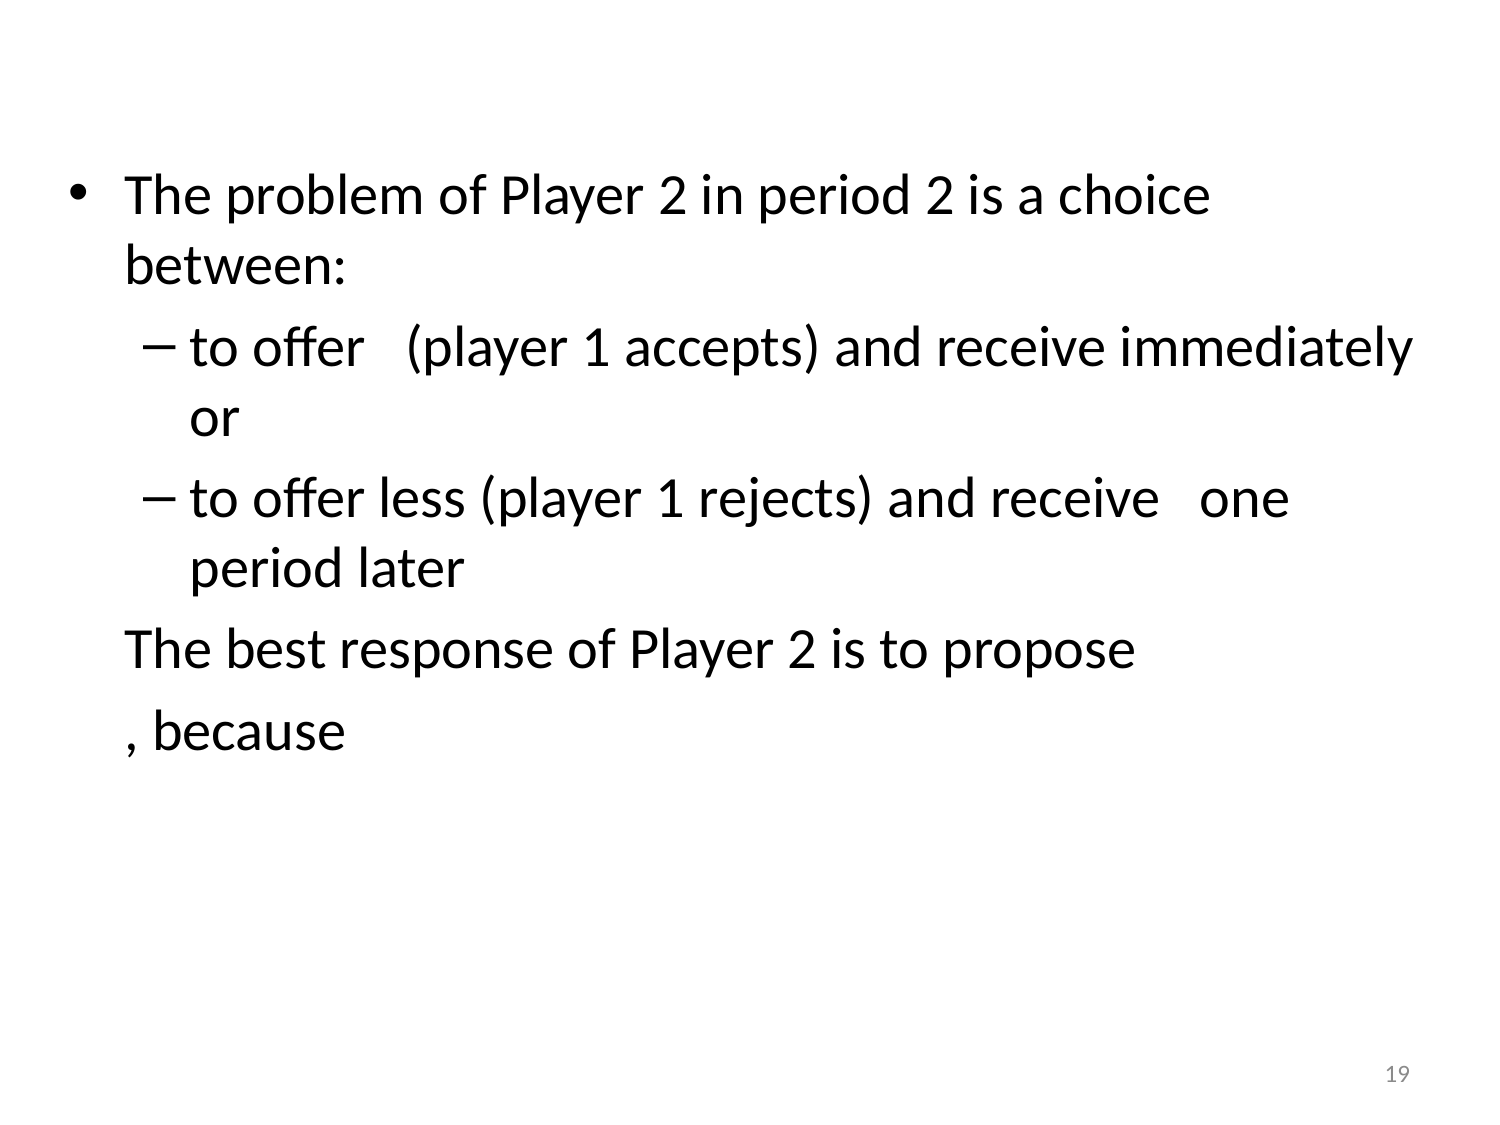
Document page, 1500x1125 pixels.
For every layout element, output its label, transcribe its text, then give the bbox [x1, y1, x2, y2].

slide_number 19 [1074, 1042, 1425, 1103]
